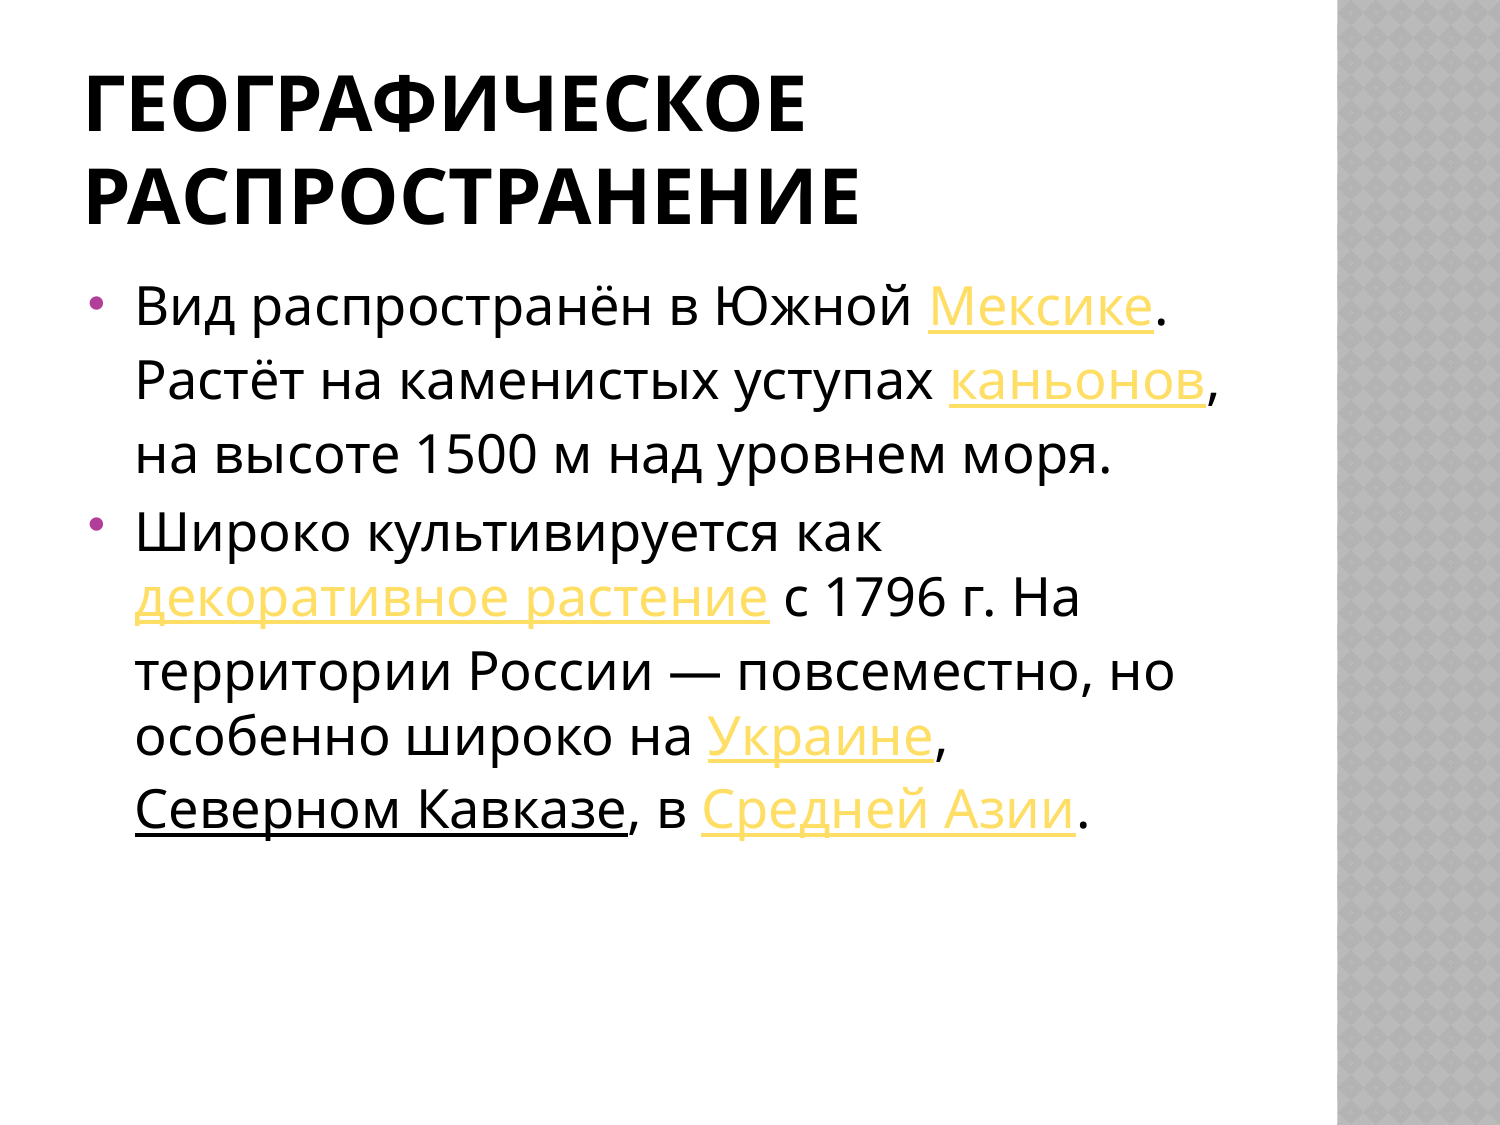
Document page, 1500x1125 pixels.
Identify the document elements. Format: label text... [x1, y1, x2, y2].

list Вид распространён в Южной Мексике. Растёт на каменистых уступах каньонов, на высоте 1500 м над уровнем моря. Широко культивируется как декоративное растение с 1796 г. На территории России — повсеместно, но особенно широко на Украине, Северном Кавказе, в Средней Азии. [75, 264, 1263, 1059]
title Географическое распространение [75, 52, 1263, 240]
